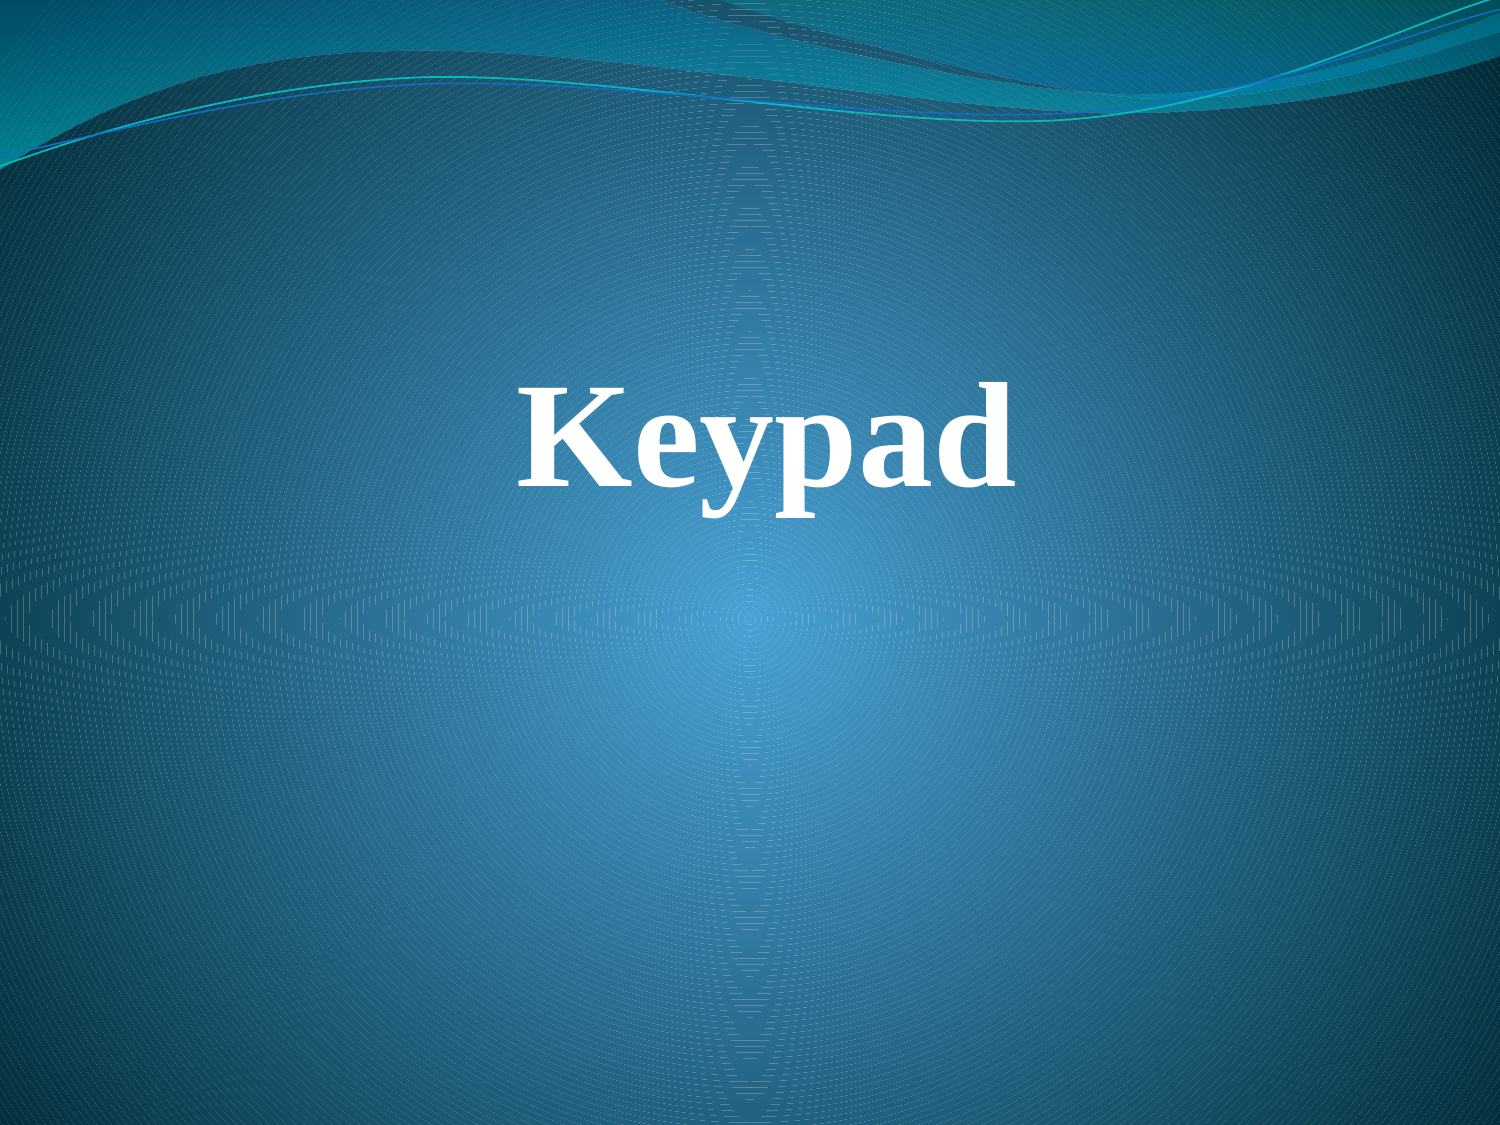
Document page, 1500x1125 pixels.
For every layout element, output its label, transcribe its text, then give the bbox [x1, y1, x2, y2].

subtitle Keypad [105, 363, 1394, 651]
